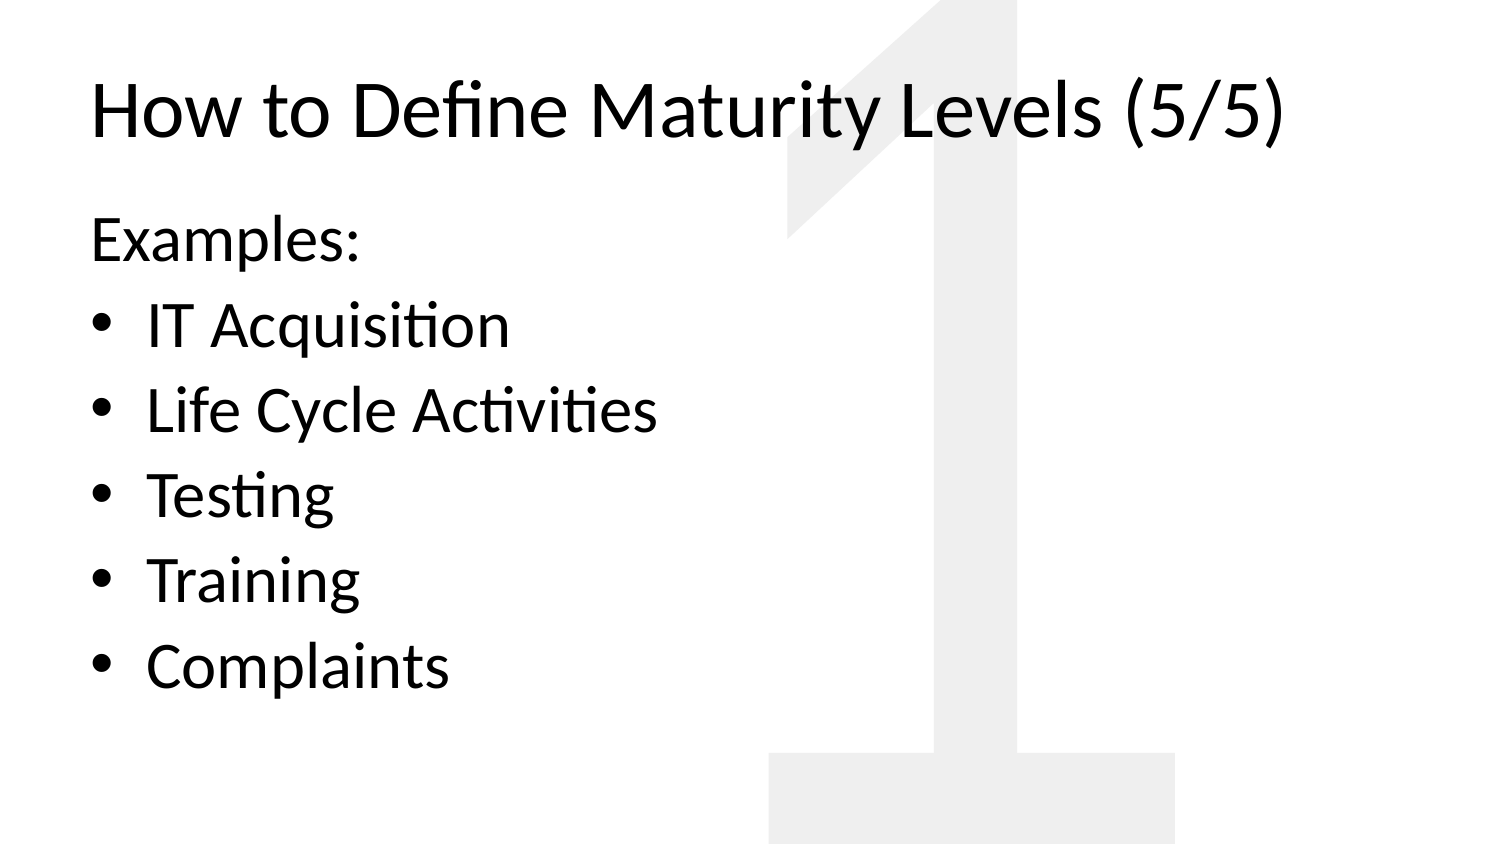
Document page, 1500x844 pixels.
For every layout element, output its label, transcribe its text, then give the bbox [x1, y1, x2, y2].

list Examples: IT Acquisition Life Cycle Activities Testing Training Complaints [75, 196, 1425, 754]
title How to Define Maturity Levels (5/5) [75, 33, 1425, 175]
